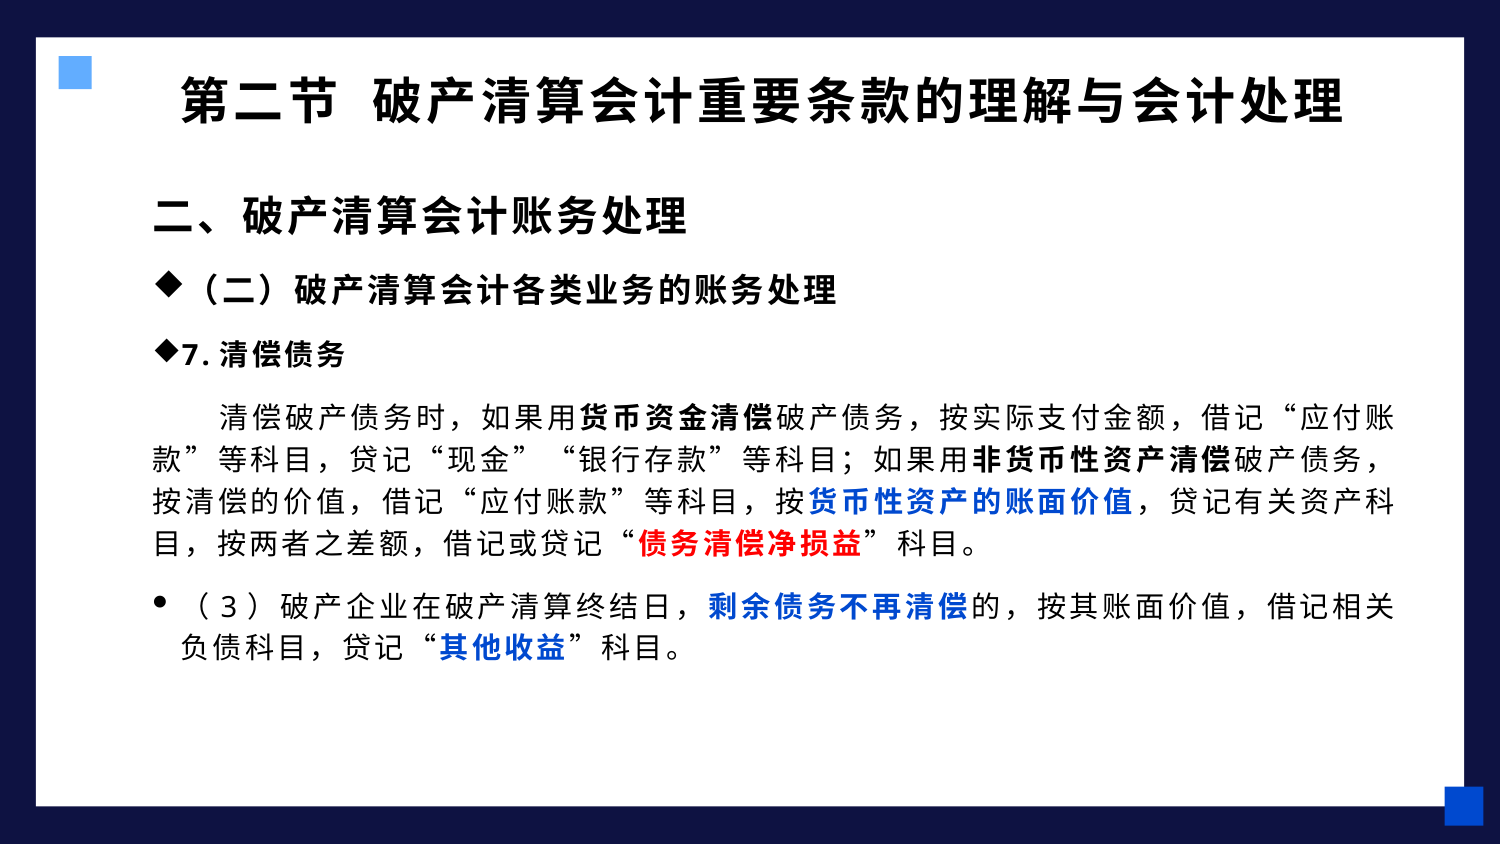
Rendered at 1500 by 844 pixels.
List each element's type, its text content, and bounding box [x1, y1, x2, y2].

list 二、破产清算会计账务处理 （二）破产清算会计各类业务的账务处理 7.清偿债务 清偿破产债务时，如果用货币资金清偿破产债务，按实际支付金额，借记“应付账款”等科目，贷记“现金”“银行存款”等科目；如果用非货币性资产清偿破产债务，按清偿的价值，借记“应付账款”等科目，按货币性资产的账面价值，贷记有关资产科目，按两者之差额，借记或贷记“债务清偿净损益”科目。 （3）破产企业在破产清算终结日，剩余债务不再清偿的，按其账面价值，借记相关负债科目，贷记“其他收益”科目。 [135, 180, 1412, 801]
title 第二节 破产清算会计重要条款的理解与会计处理 [141, 48, 1379, 138]
